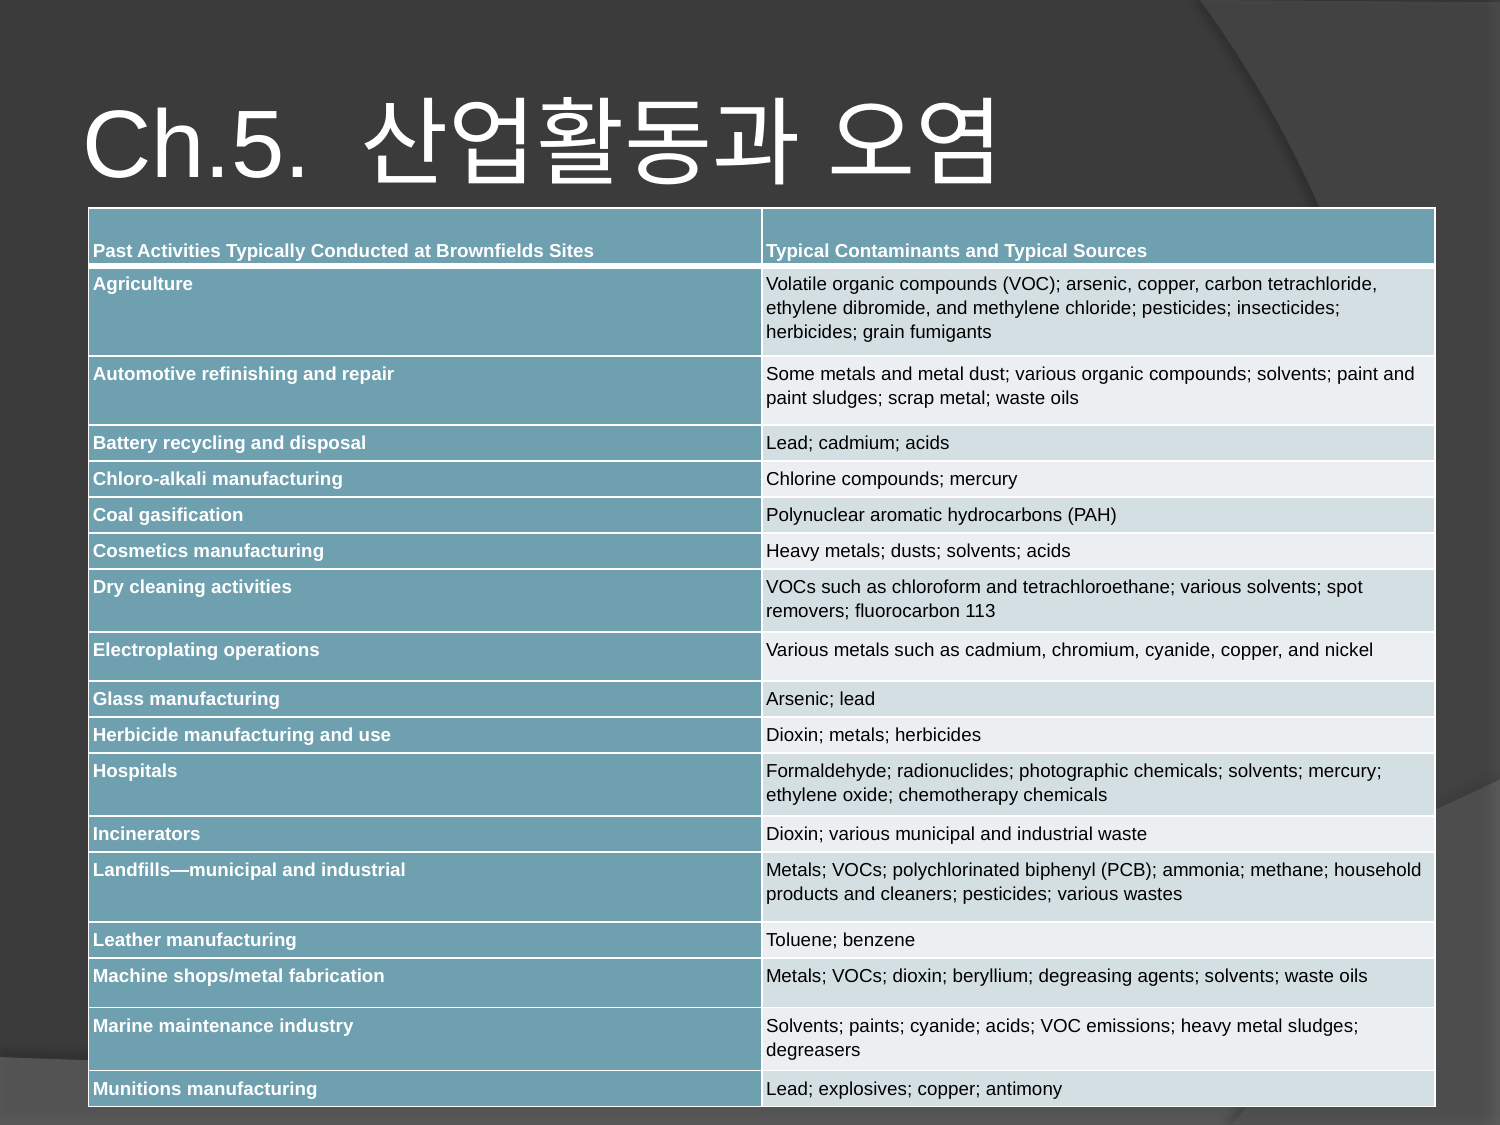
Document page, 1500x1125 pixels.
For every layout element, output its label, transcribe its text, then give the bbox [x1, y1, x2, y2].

table_cell Chloro-alkali manufacturing [89, 462, 761, 496]
table_header Typical Contaminants and Typical Sources [763, 209, 1434, 263]
table_cell Metals; VOCs; polychlorinated biphenyl (PCB); ammonia; methane; household products and cleaners; pesticides; various wastes [763, 853, 1434, 921]
table_cell Toluene; benzene [763, 923, 1434, 957]
table_cell Electroplating operations [89, 633, 761, 680]
table_cell Agriculture [89, 269, 761, 355]
table_cell Landfills—municipal and industrial [89, 853, 761, 921]
table_cell Arsenic; lead [763, 682, 1434, 716]
table_cell Coal gasification [89, 498, 761, 532]
table_cell Volatile organic compounds (VOC); arsenic, copper, carbon tetrachloride, ethylene dibromide, and methylene chloride; pesticides; insecticides; herbicides; grain fumigants [763, 269, 1434, 355]
table_cell Dry cleaning activities [89, 570, 761, 631]
table_cell Some metals and metal dust; various organic compounds; solvents; paint and paint sludges; scrap metal; waste oils [763, 357, 1434, 424]
table_cell Machine shops/metal fabrication [89, 959, 761, 1007]
table_cell Metals; VOCs; dioxin; beryllium; degreasing agents; solvents; waste oils [763, 959, 1434, 1007]
table_cell Chlorine compounds; mercury [763, 462, 1434, 496]
table_cell Cosmetics manufacturing [89, 534, 761, 568]
table_cell Formaldehyde; radionuclides; photographic chemicals; solvents; mercury; ethylene oxide; chemotherapy chemicals [763, 754, 1434, 815]
table_cell Solvents; paints; cyanide; acids; VOC emissions; heavy metal sludges; degreasers [763, 1008, 1434, 1070]
table_cell Heavy metals; dusts; solvents; acids [763, 534, 1434, 568]
table_cell Battery recycling and disposal [89, 426, 761, 460]
table_cell Automotive refinishing and repair [89, 357, 761, 424]
table_cell Polynuclear aromatic hydrocarbons (PAH) [763, 498, 1434, 532]
table_cell Leather manufacturing [89, 923, 761, 957]
title Ch.5. 산업활동과 오염 [75, 45, 1471, 233]
table_cell Dioxin; various municipal and industrial waste [763, 817, 1434, 851]
table_cell Lead; cadmium; acids [763, 426, 1434, 460]
table_cell Incinerators [89, 817, 761, 851]
table_header Past Activities Typically Conducted at Brownfields Sites [89, 209, 761, 263]
table_cell Glass manufacturing [89, 682, 761, 716]
table_cell VOCs such as chloroform and tetrachloroethane; various solvents; spot removers; fluorocarbon 113 [763, 570, 1434, 631]
table_cell Munitions manufacturing [89, 1071, 761, 1106]
table_cell Dioxin; metals; herbicides [763, 718, 1434, 752]
table_cell Lead; explosives; copper; antimony [763, 1071, 1434, 1106]
table_cell Various metals such as cadmium, chromium, cyanide, copper, and nickel [763, 633, 1434, 680]
table_cell Marine maintenance industry [89, 1008, 761, 1070]
table_cell Hospitals [89, 754, 761, 815]
table_cell Herbicide manufacturing and use [89, 718, 761, 752]
